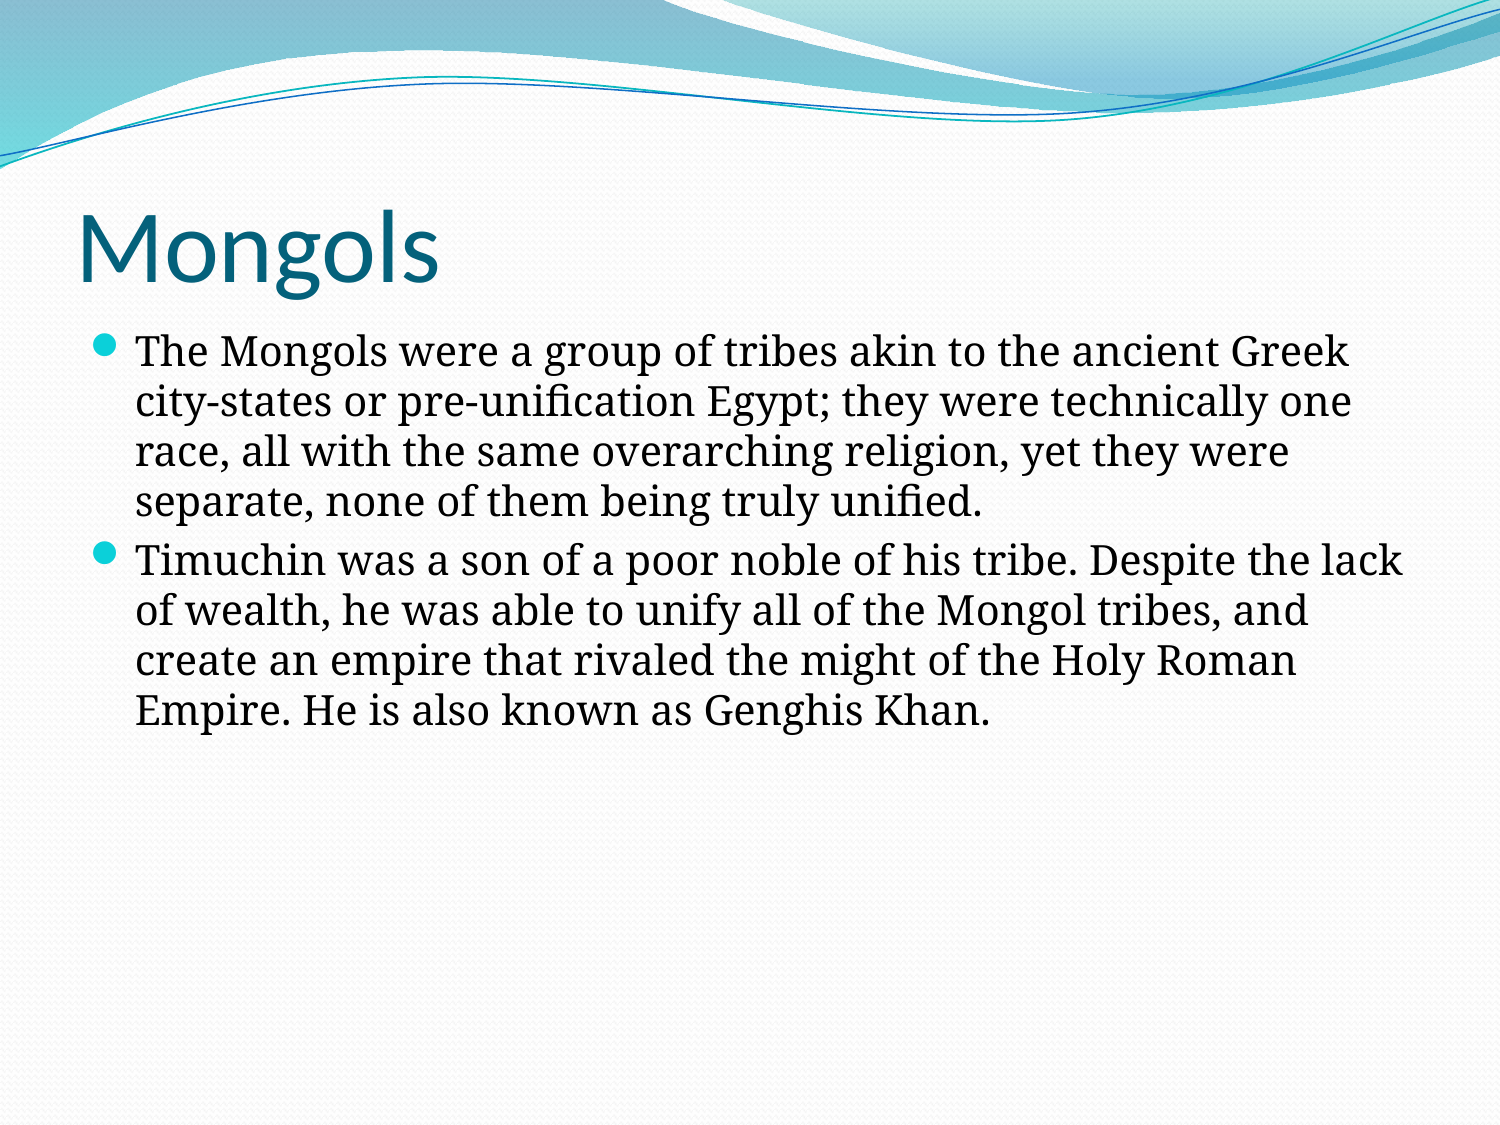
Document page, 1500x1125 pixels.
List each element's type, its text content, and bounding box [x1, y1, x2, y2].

title Mongols [75, 115, 1425, 303]
list The Mongols were a group of tribes akin to the ancient Greek city-states or pre-unification Egypt; they were technically one race, all with the same overarching religion, yet they were separate, none of them being truly unified. Timuchin was a son of a poor noble of his tribe. Despite the lack of wealth, he was able to unify all of the Mongol tribes, and create an empire that rivaled the might of the Holy Roman Empire. He is also known as Genghis Khan. [75, 317, 1425, 1038]
